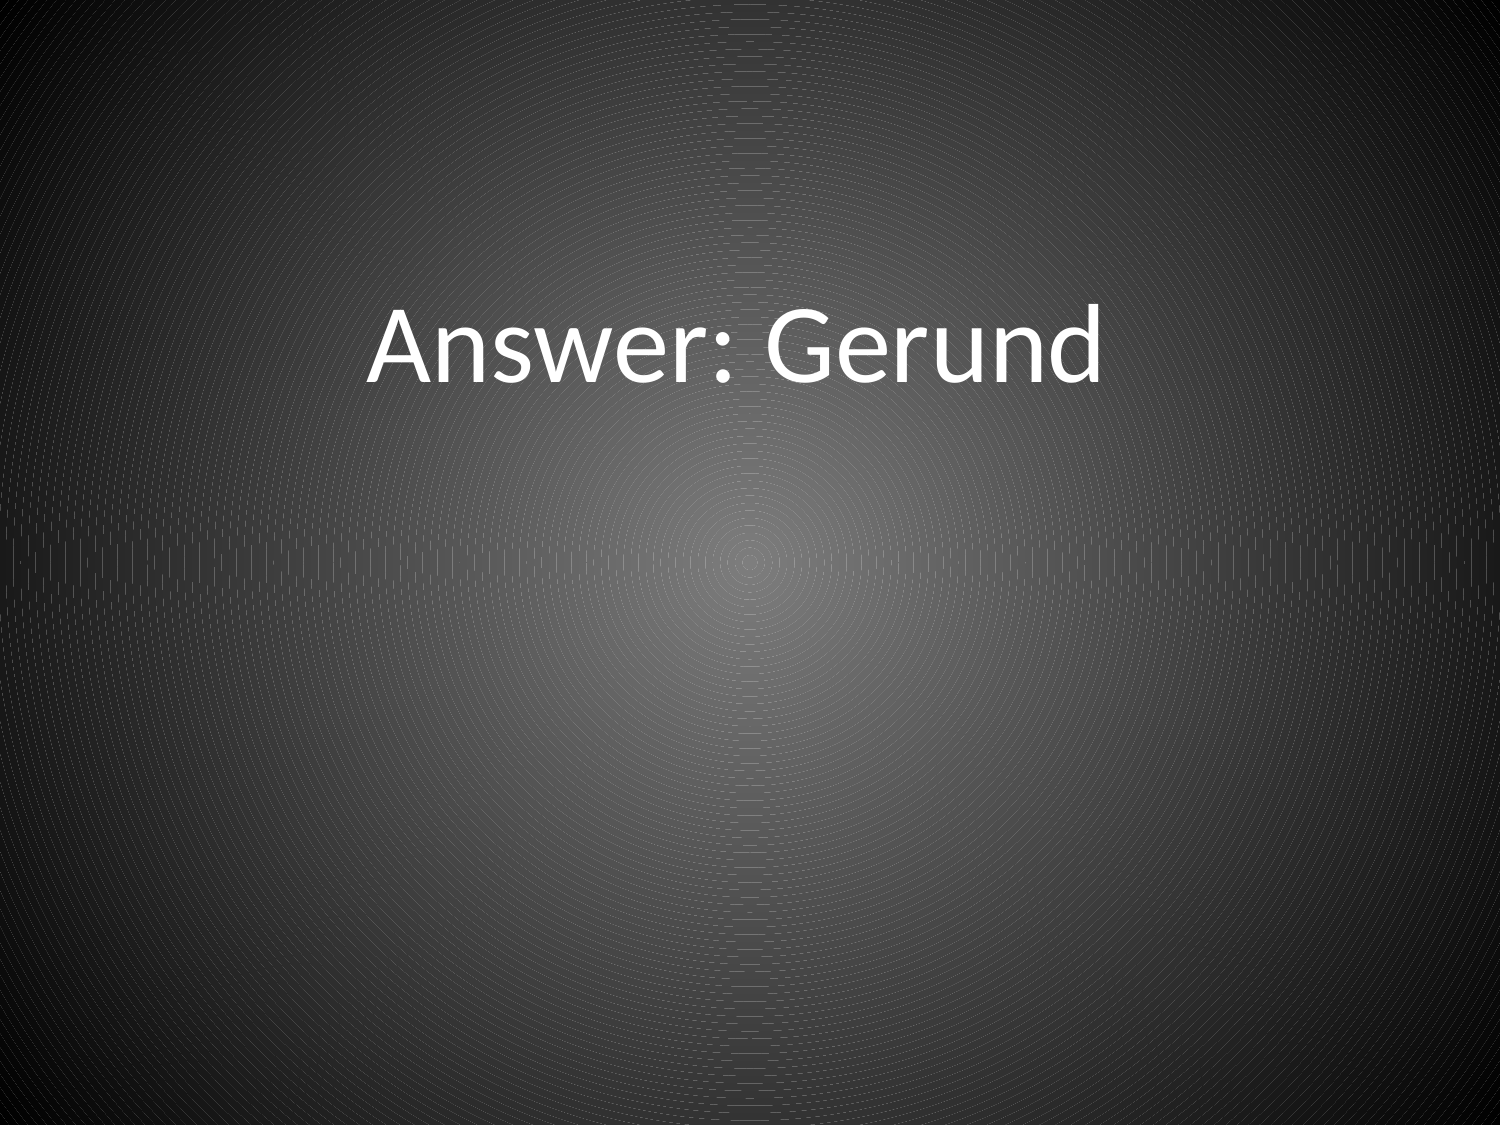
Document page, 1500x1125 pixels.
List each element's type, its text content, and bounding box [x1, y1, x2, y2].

list Answer: Gerund [75, 262, 1425, 1005]
